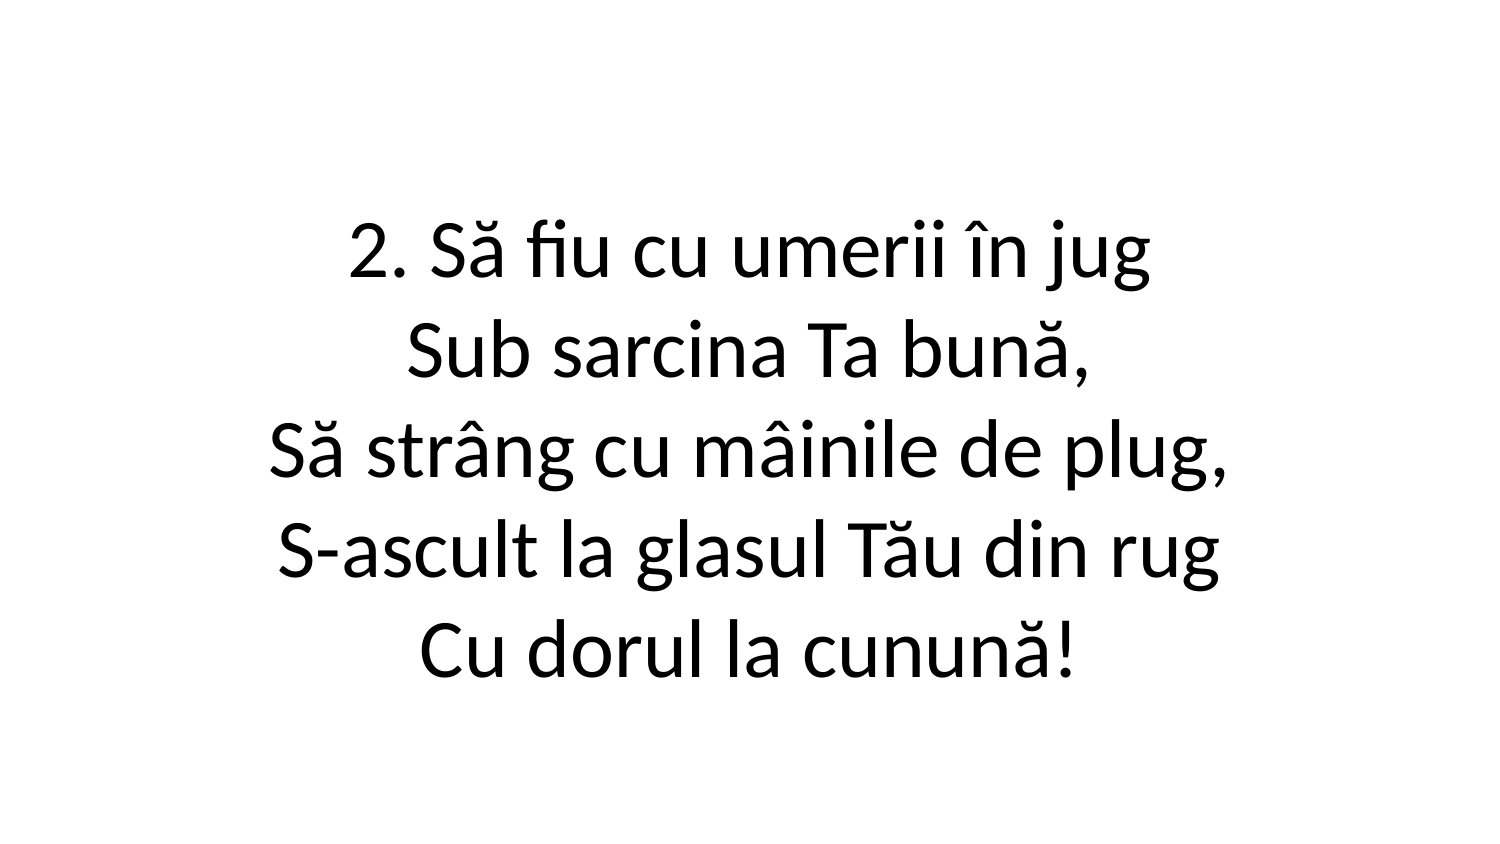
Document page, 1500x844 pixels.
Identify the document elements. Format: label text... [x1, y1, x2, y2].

text_box 2. Să fiu cu umerii în jug Sub sarcina Ta bună, Să strâng cu mâinile de plug, S-ascult la glasul Tău din rug Cu dorul la cunună! [253, 142, 1246, 702]
